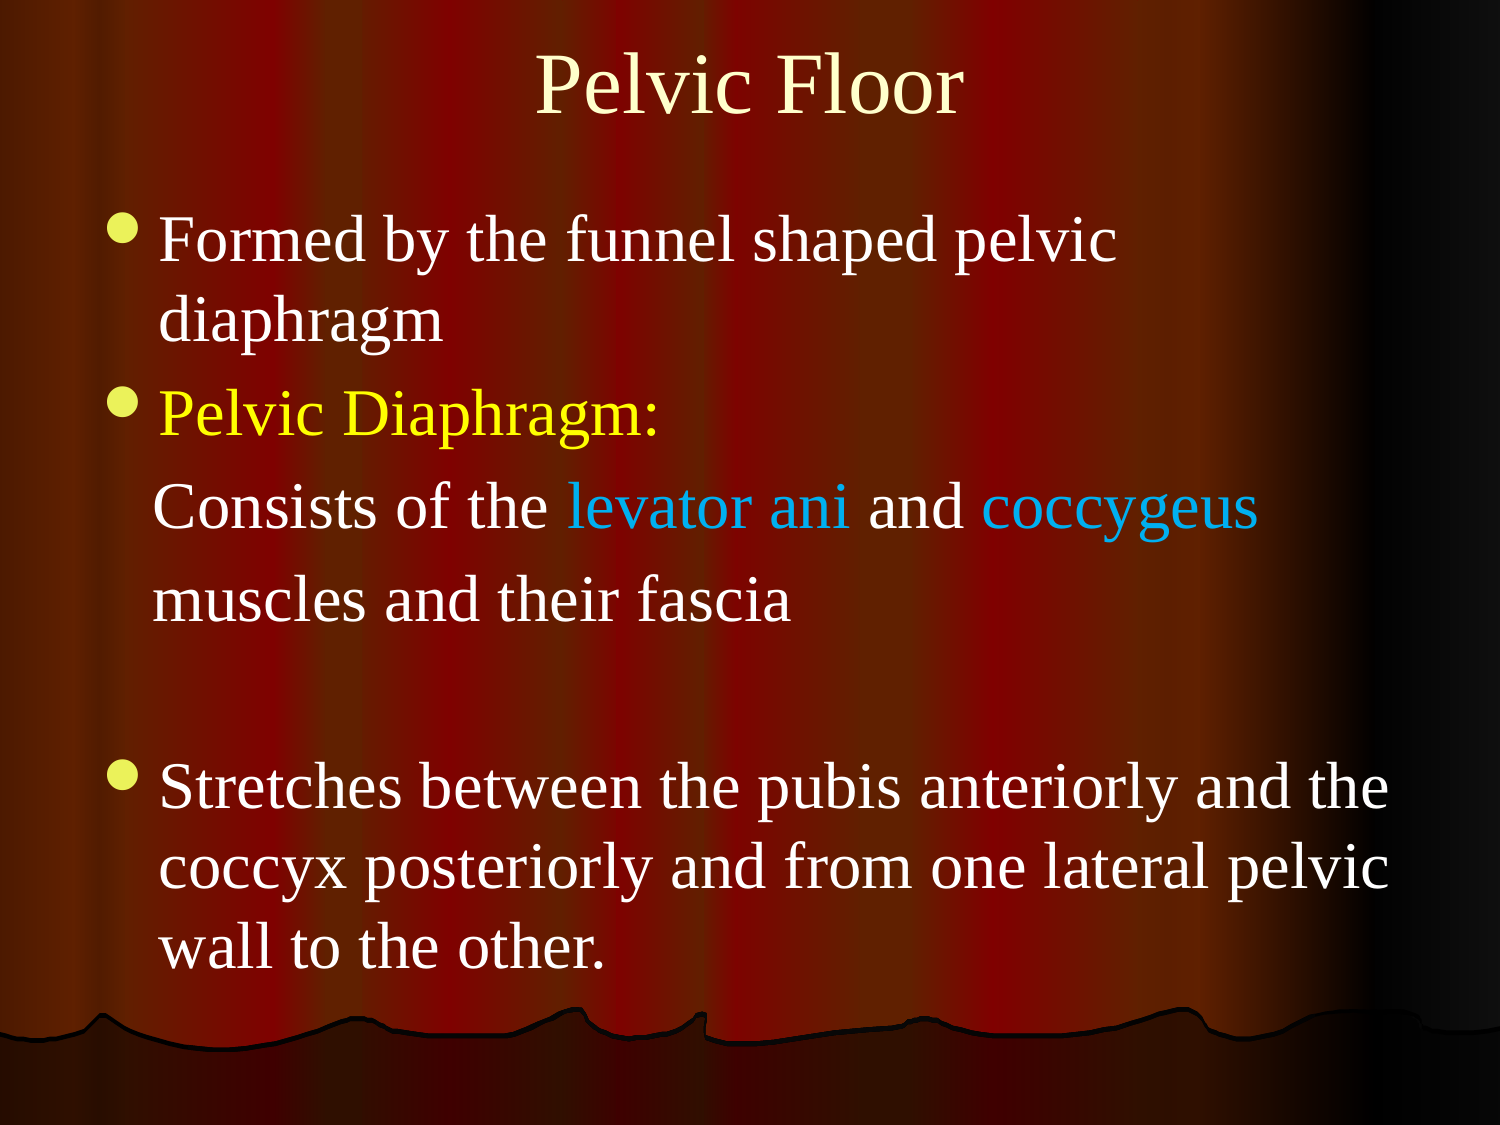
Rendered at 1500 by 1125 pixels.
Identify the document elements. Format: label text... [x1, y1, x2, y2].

list Formed by the funnel shaped pelvic diaphragm Pelvic Diaphragm: Consists of the levator ani and coccygeus muscles and their fascia Stretches between the pubis anteriorly and the coccyx posteriorly and from one lateral pelvic wall to the other. [87, 187, 1438, 931]
title Pelvic Floor [74, 45, 1426, 113]
